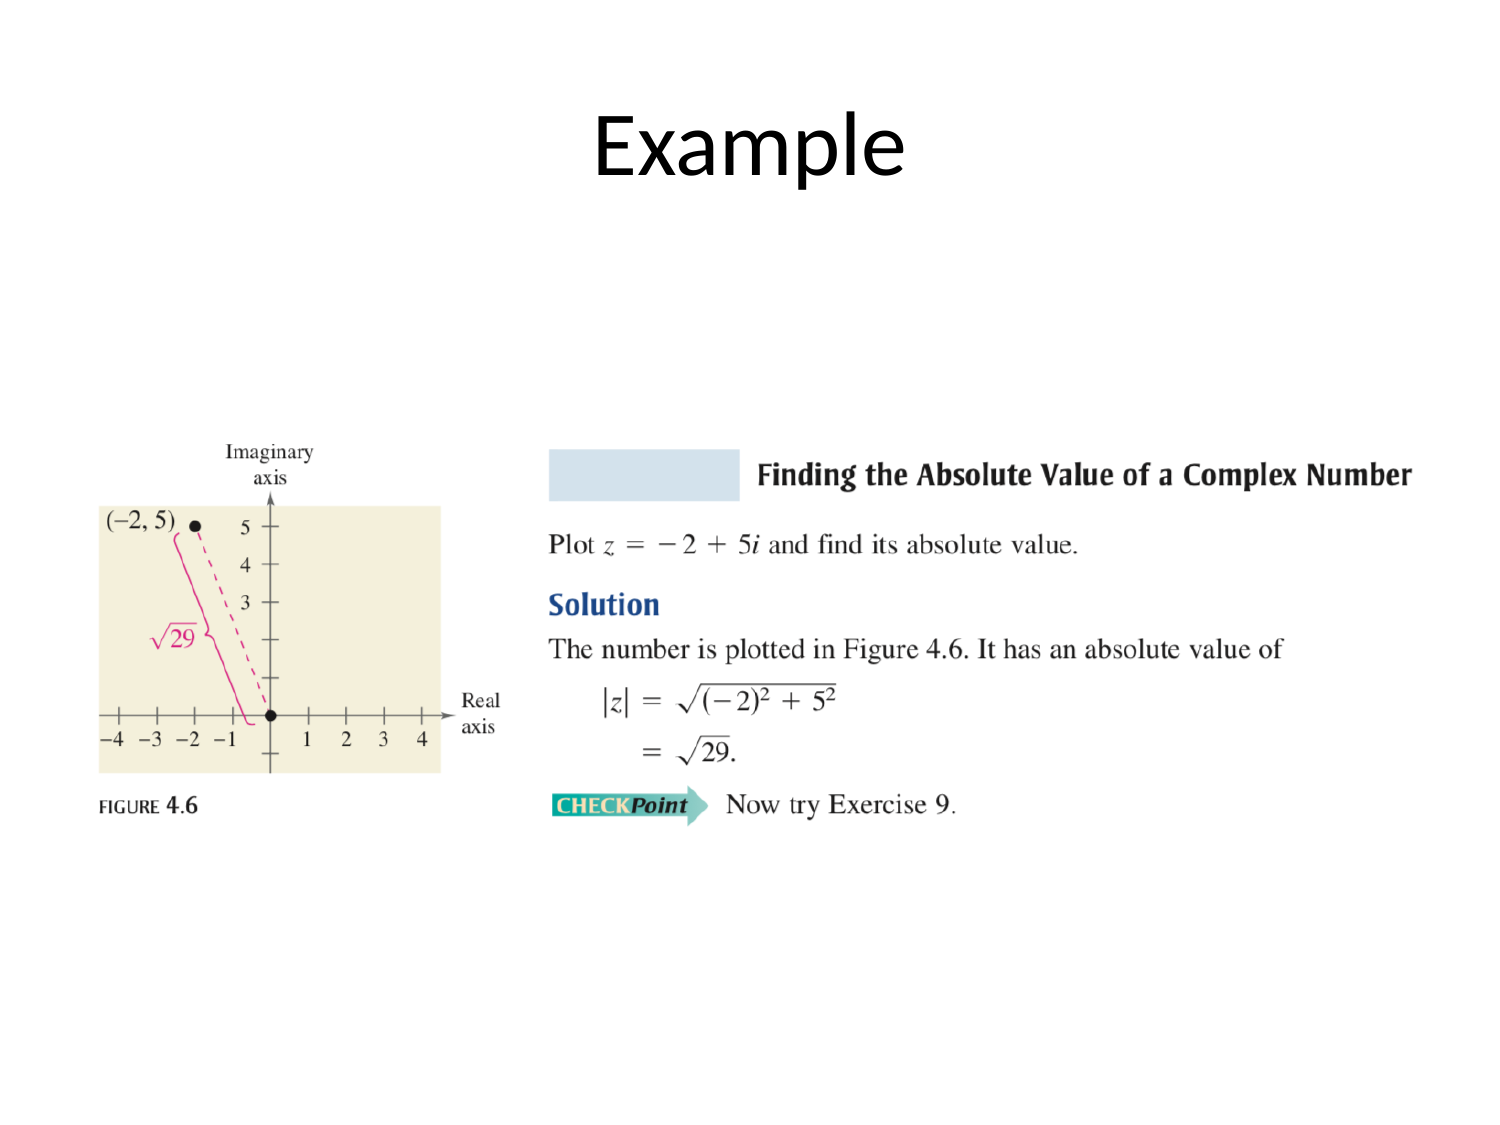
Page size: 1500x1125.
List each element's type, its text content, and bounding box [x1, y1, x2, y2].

title Example [75, 45, 1425, 233]
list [74, 262, 1426, 1006]
